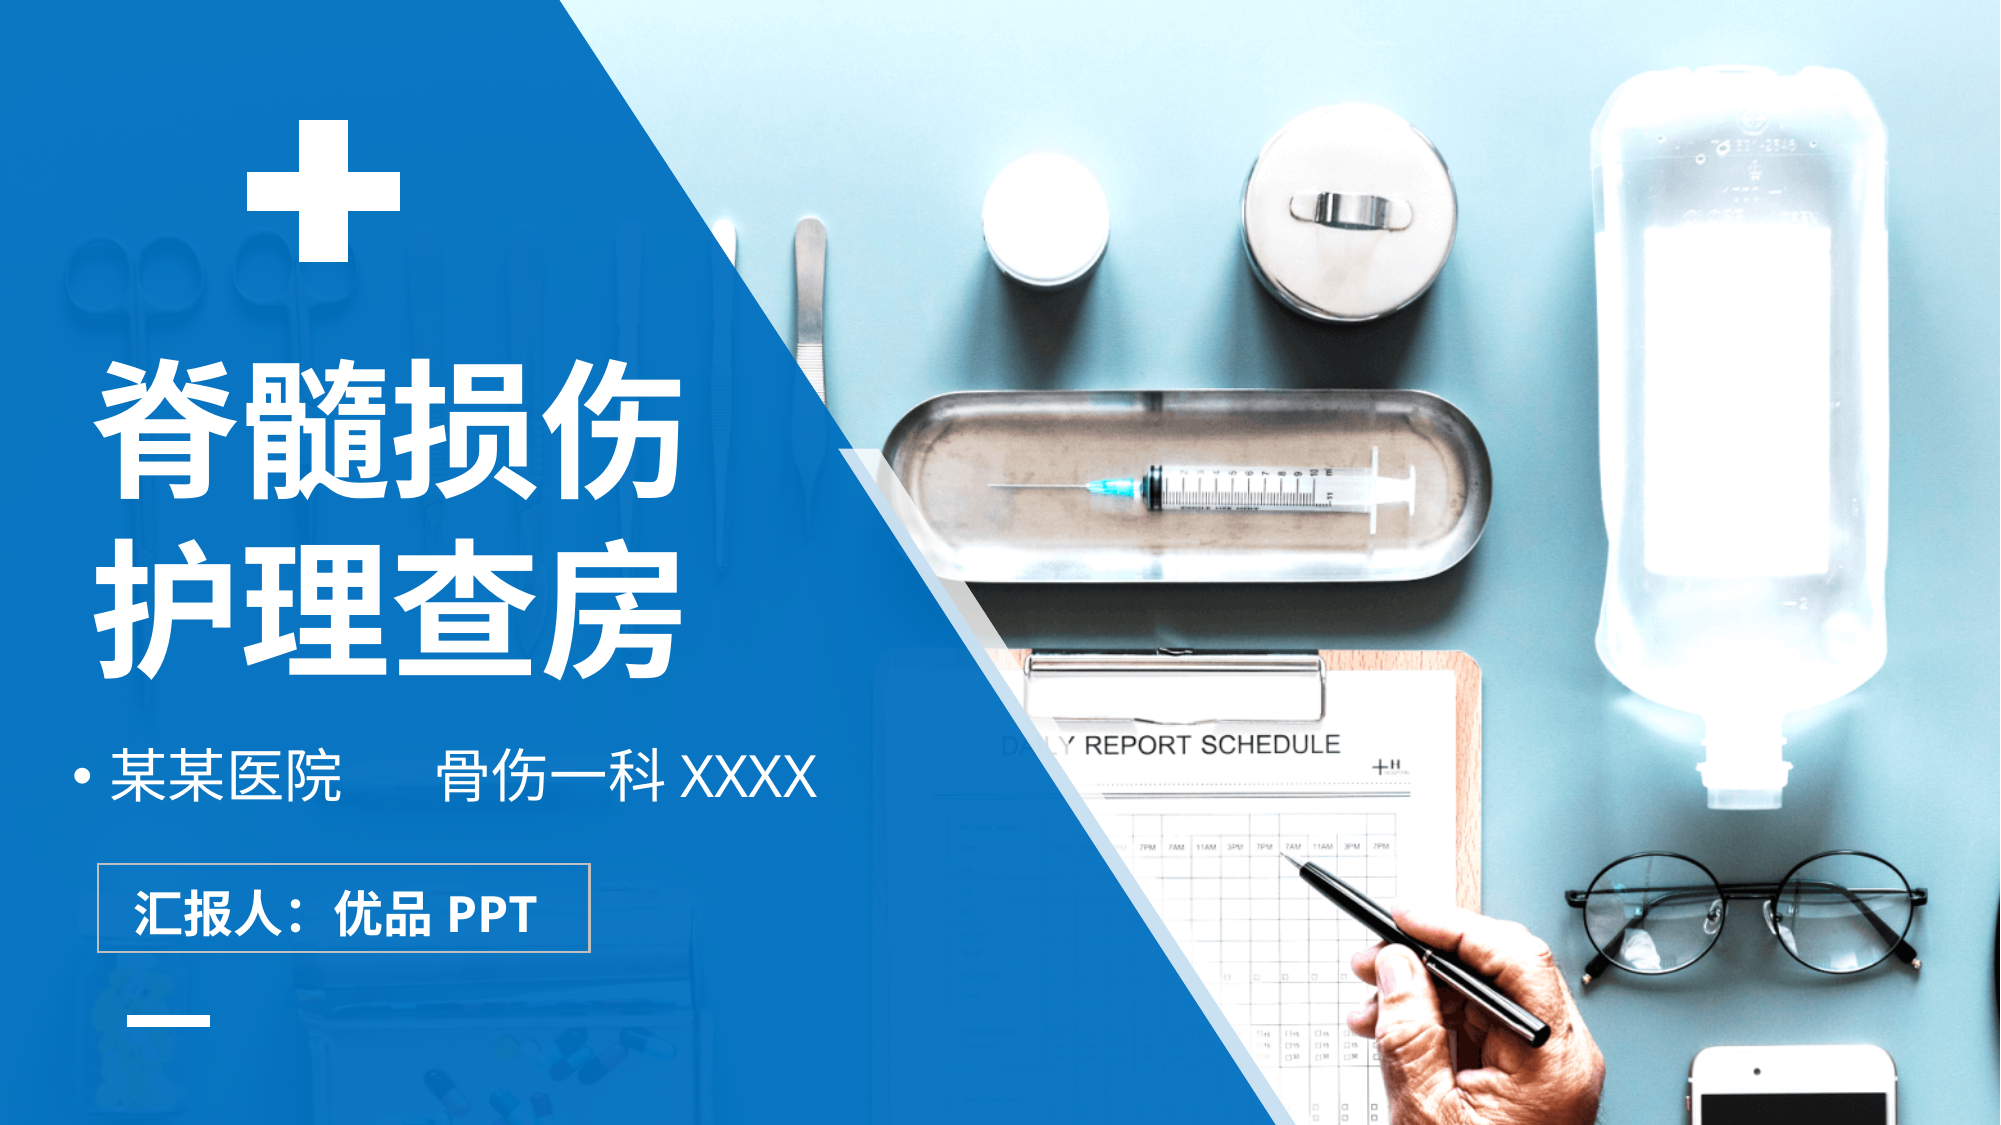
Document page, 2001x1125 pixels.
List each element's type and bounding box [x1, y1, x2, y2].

picture [0, 0, 2000, 1125]
text_box [98, 863, 590, 953]
